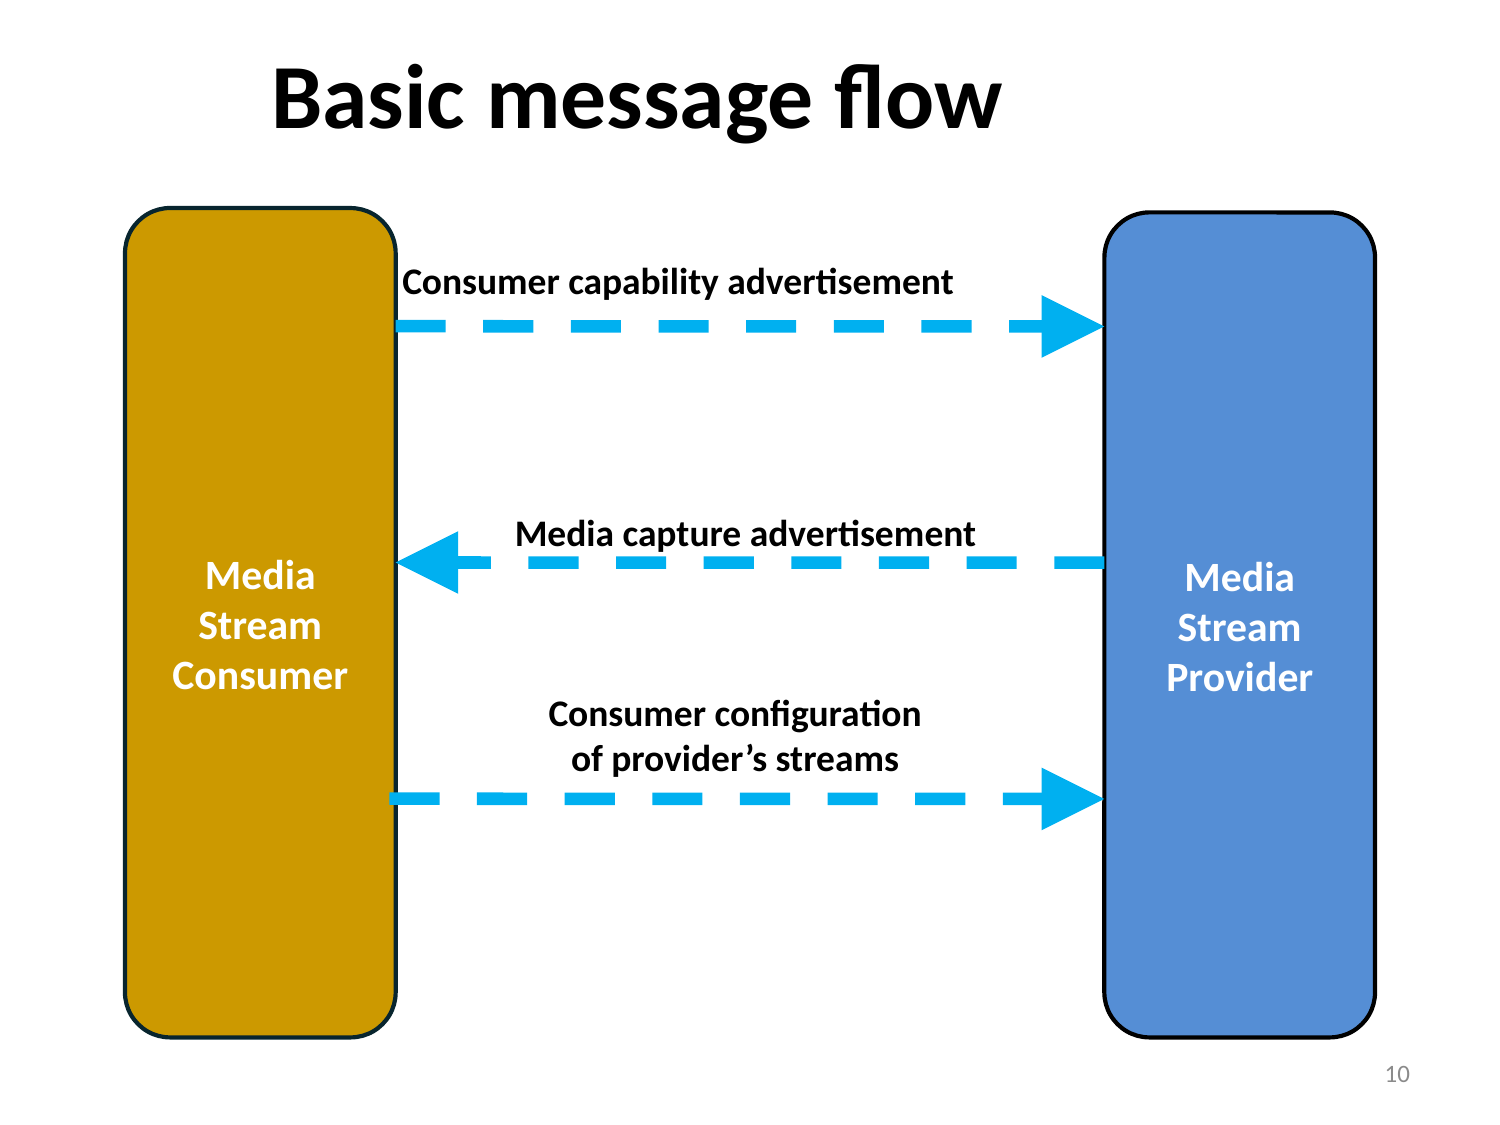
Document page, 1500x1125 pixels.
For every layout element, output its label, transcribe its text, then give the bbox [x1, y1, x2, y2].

text_box Media capture advertisement [500, 501, 1063, 560]
title Basic message flow [75, 20, 1200, 163]
text_box Consumer configuration of provider’s streams [437, 681, 1033, 787]
text_box Media Stream Provider [1102, 210, 1378, 1040]
text_box Media Stream Consumer [122, 205, 398, 1040]
text_box Consumer capability advertisement [387, 249, 1065, 310]
slide_number 10 [1074, 1042, 1425, 1103]
